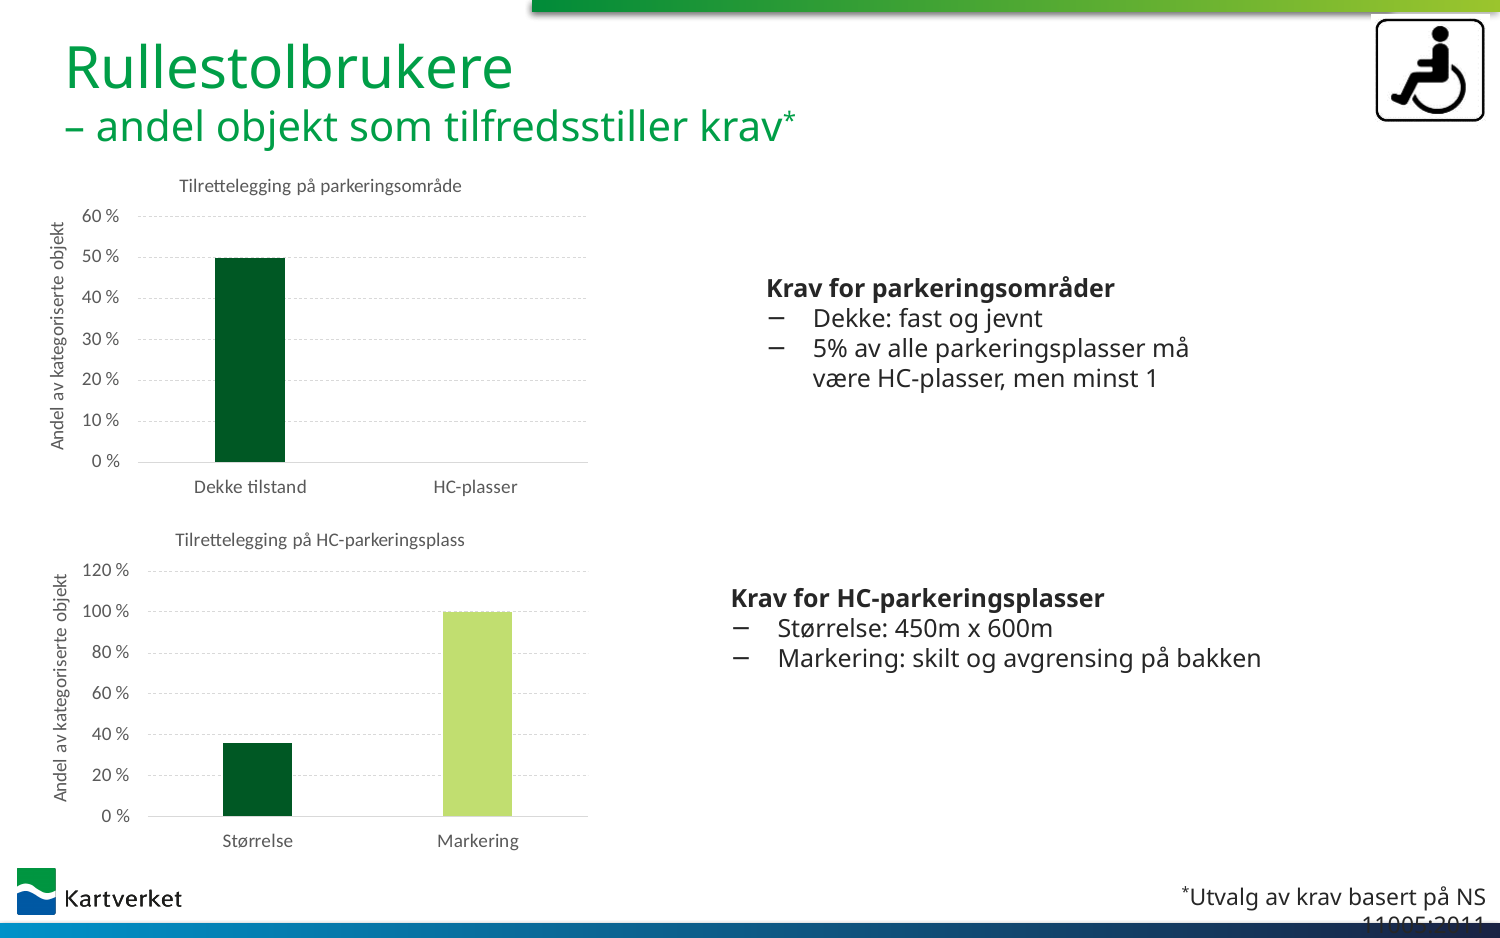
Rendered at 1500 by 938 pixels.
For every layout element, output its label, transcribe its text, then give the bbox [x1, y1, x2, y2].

text_box Krav for parkeringsområder Dekke: fast og jevnt 5% av alle parkeringsplasser må være HC-plasser, men minst 1 [751, 264, 1232, 400]
picture [41, 520, 599, 859]
text_box Rullestolbrukere – andel objekt som tilfredsstiller krav* [49, 23, 1431, 158]
text_box Krav for HC-parkeringsplasser Størrelse: 450m x 600m Markering: skilt og avgrensing på bakken [715, 574, 1278, 680]
text_box *Utvalg av krav basert på NS 11005:2011 [1068, 873, 1500, 938]
picture [41, 166, 599, 505]
picture [1371, 13, 1491, 127]
